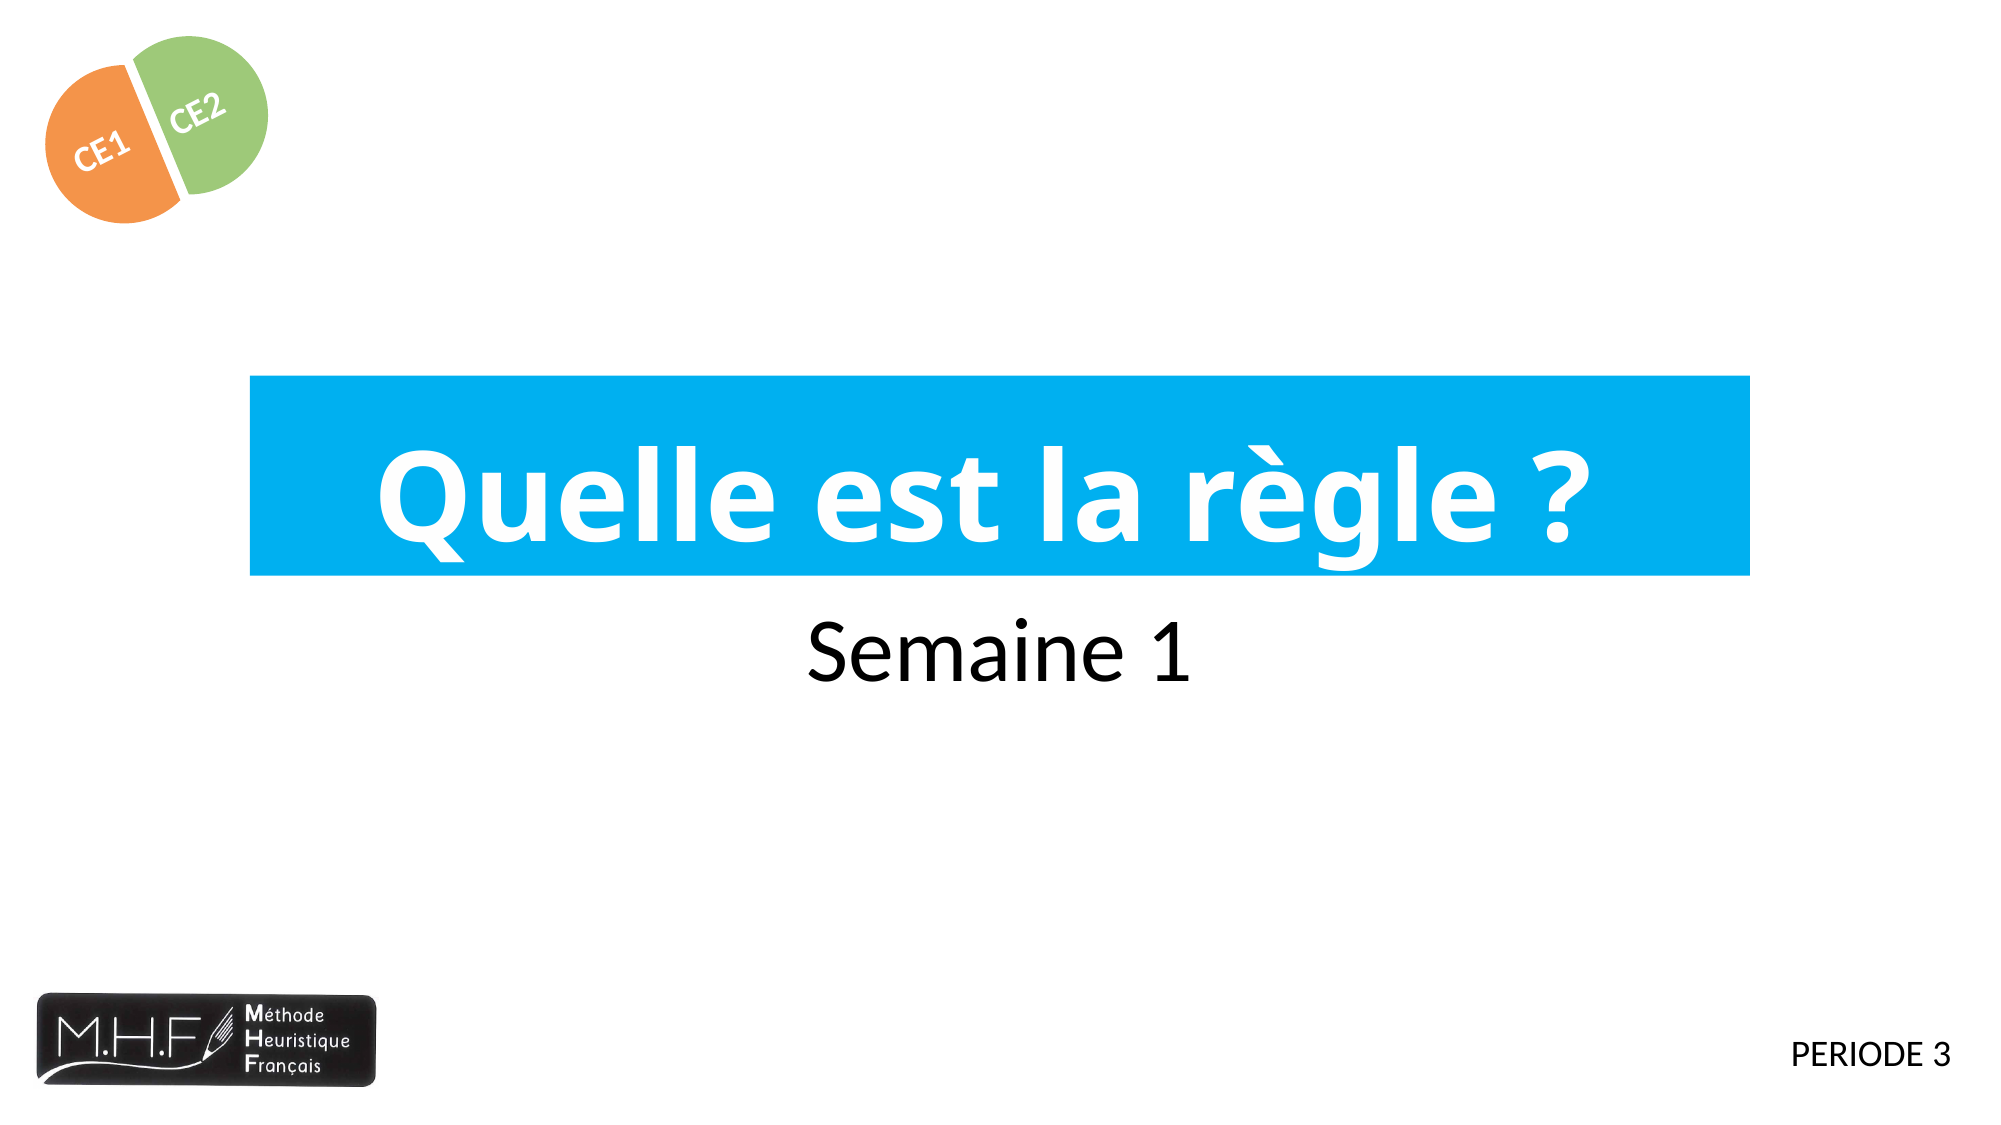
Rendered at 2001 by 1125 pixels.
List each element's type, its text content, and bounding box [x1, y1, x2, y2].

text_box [45, 35, 269, 224]
subtitle Semaine 1 [249, 595, 1750, 867]
picture [33, 990, 379, 1089]
text_box PERIODE 3 [1362, 1021, 1967, 1082]
title Quelle est la règle ? [249, 375, 1750, 576]
